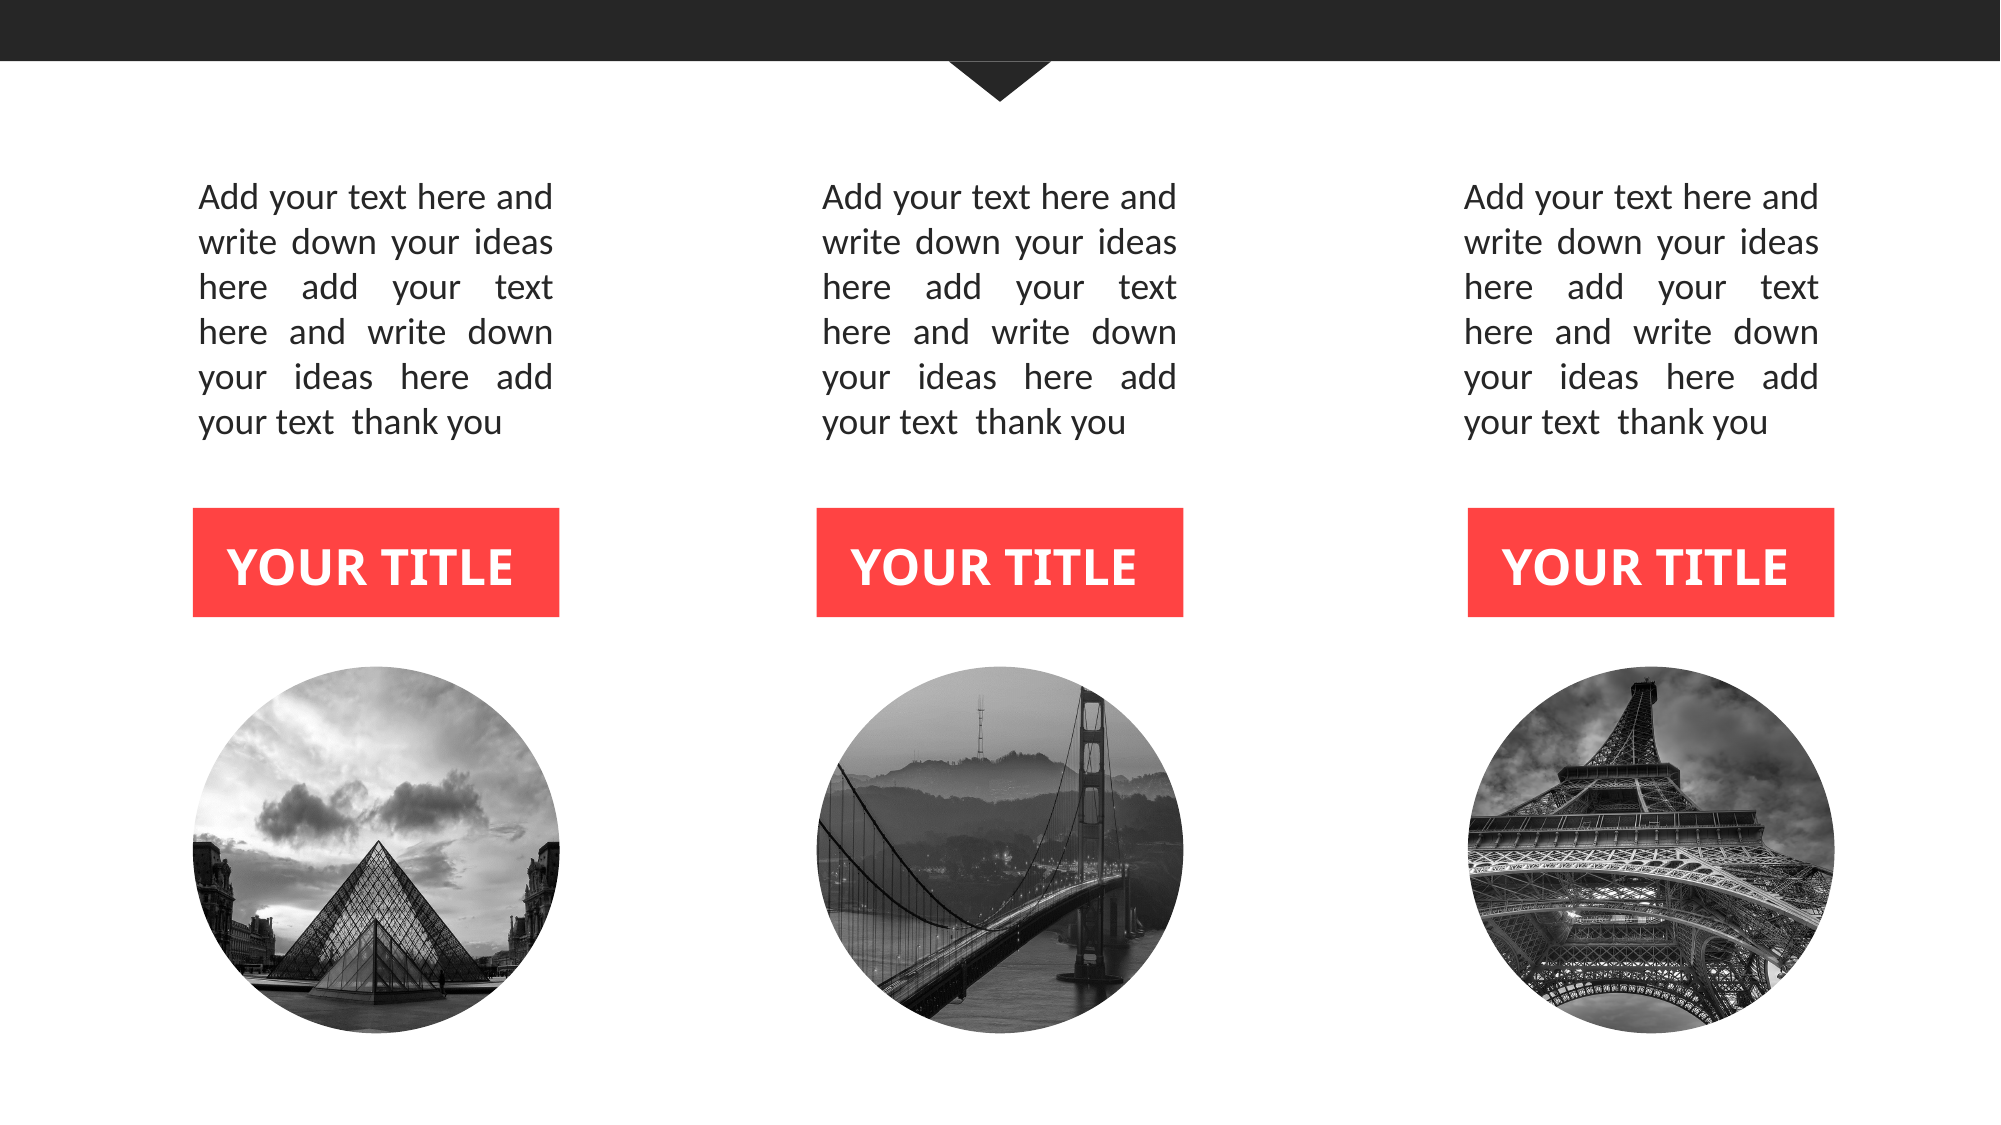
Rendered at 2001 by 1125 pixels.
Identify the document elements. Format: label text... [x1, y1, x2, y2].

text_box YOUR TITLE [211, 528, 541, 604]
text_box [945, 60, 1055, 104]
text_box [192, 507, 561, 618]
text_box [1466, 665, 1836, 1035]
text_box [816, 507, 1184, 618]
text_box Add your text here and write down your ideas here add your text here and write down your ideas here add your text thank you [807, 164, 1193, 450]
text_box YOUR TITLE [835, 528, 1165, 604]
text_box Add your text here and write down your ideas here add your text here and write down your ideas here add your text thank you [1449, 164, 1835, 450]
text_box YOUR TITLE [1486, 528, 1816, 604]
text_box [1467, 507, 1836, 618]
text_box [191, 665, 561, 1035]
text_box Add your text here and write down your ideas here add your text here and write down your ideas here add your text thank you [183, 164, 569, 450]
text_box [815, 665, 1185, 1035]
text_box [0, 0, 2000, 62]
